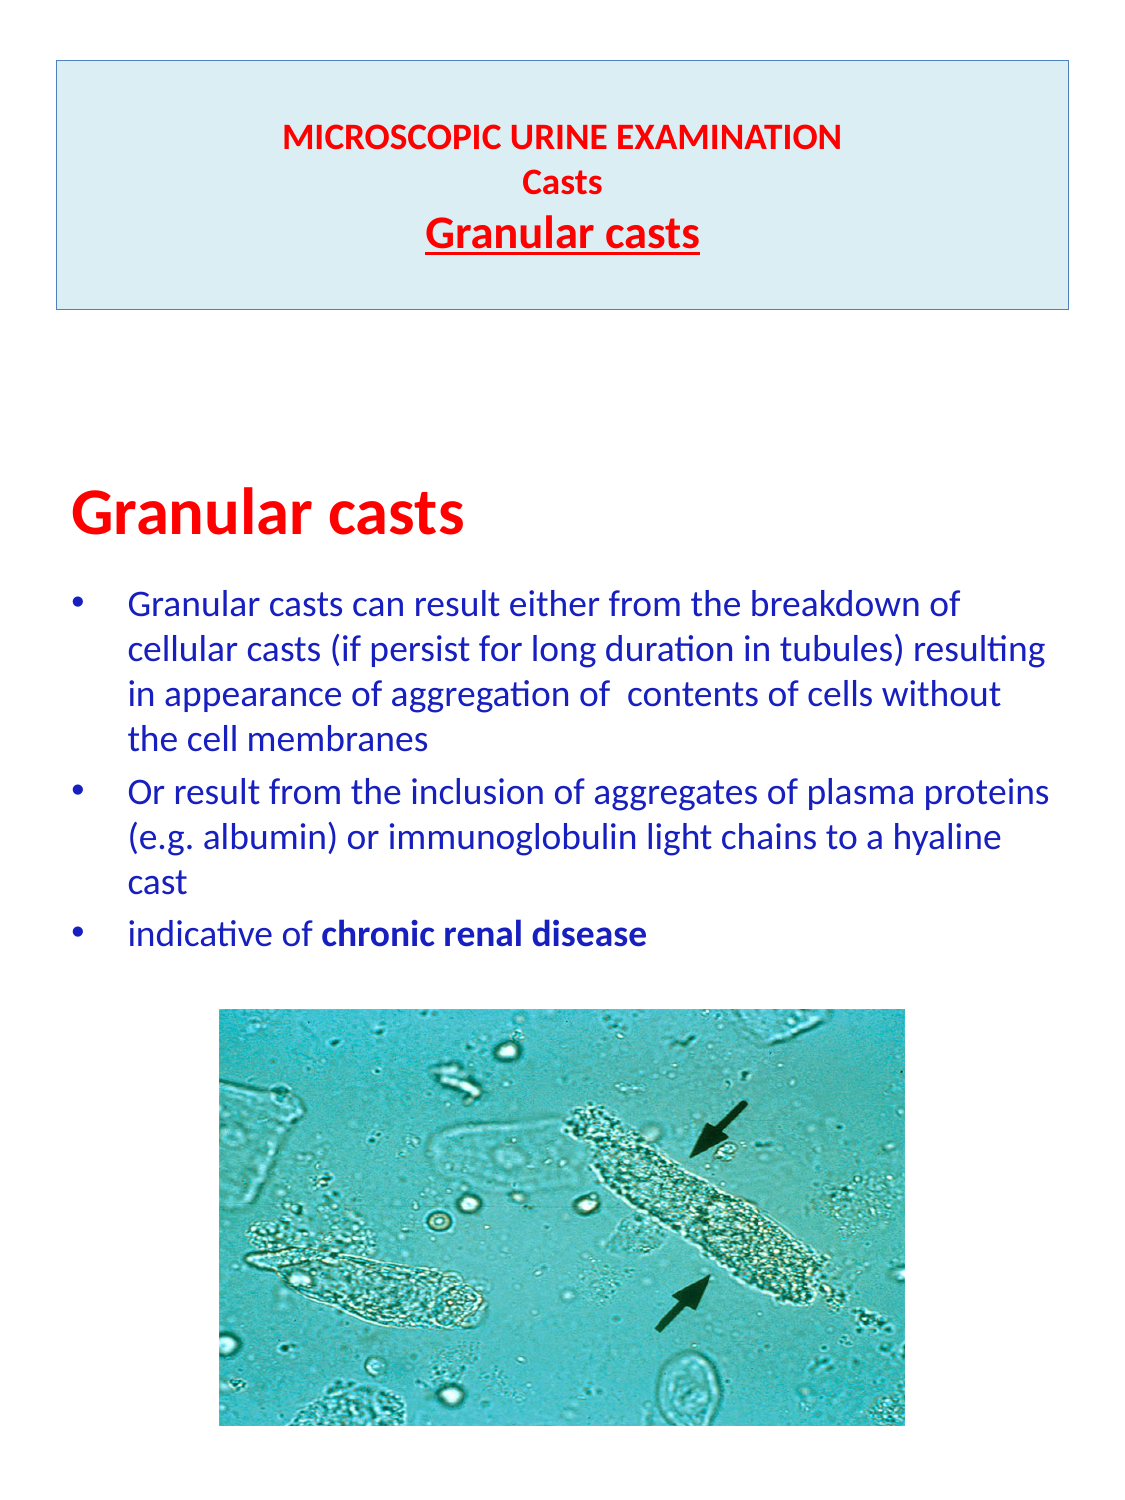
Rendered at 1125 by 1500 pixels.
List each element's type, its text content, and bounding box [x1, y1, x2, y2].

title MICROSCOPIC URINE EXAMINATION Casts Granular casts [56, 60, 1069, 310]
picture [219, 1009, 906, 1426]
list Granular casts Granular casts can result either from the breakdown of cellular casts (if persist for long duration in tubules) resulting in appearance of aggregation of contents of cells without the cell membranes Or result from the inclusion of aggregates of plasma proteins (e.g. albumin) or immunoglobulin light chains to a hyaline cast indicative of chronic renal disease [56, 350, 1069, 1340]
